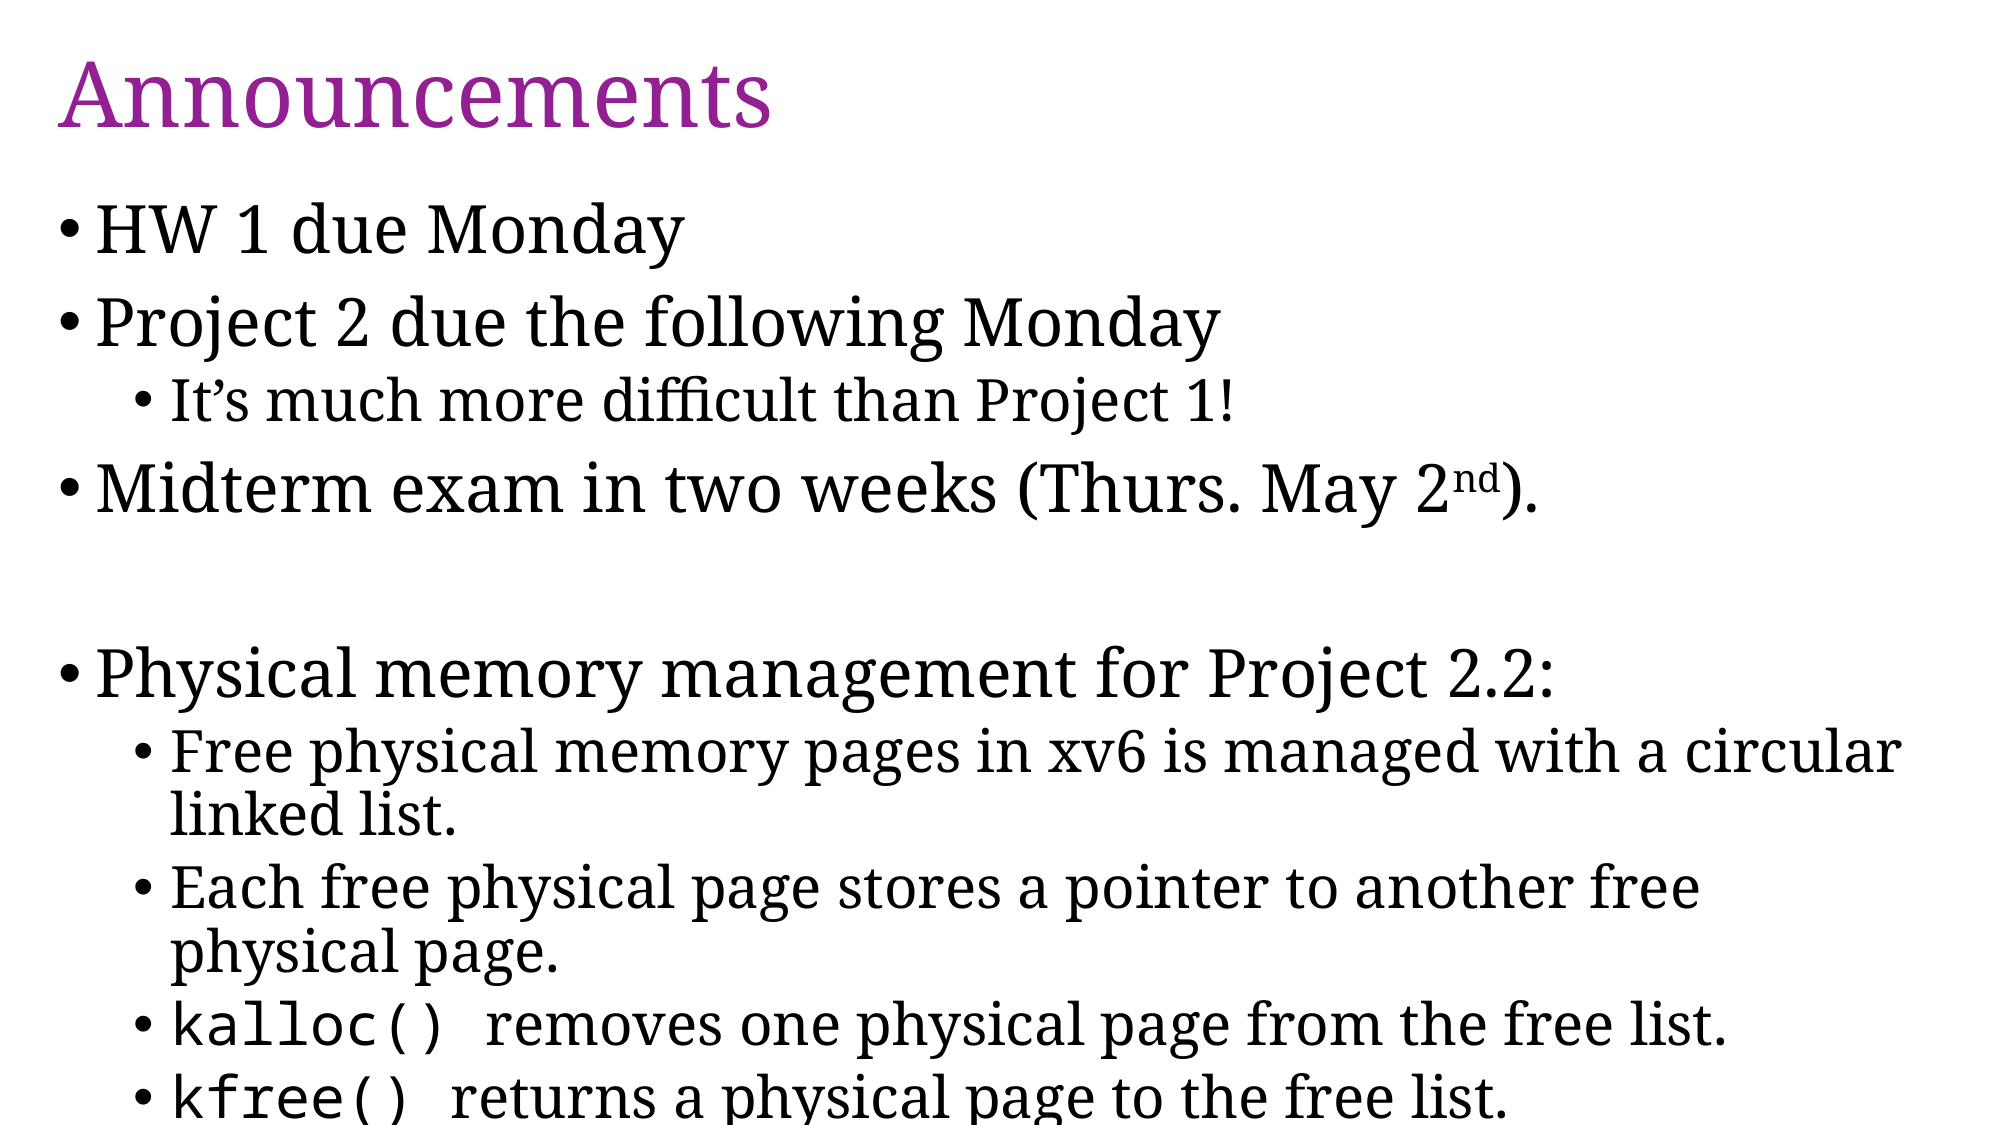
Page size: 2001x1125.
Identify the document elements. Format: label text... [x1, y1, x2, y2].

title Announcements [43, 25, 1953, 171]
list HW 1 due Monday Project 2 due the following Monday It’s much more difficult than Project 1! Midterm exam in two weeks (Thurs. May 2nd). Physical memory management for Project 2.2: Free physical memory pages in xv6 is managed with a circular linked list. Each free physical page stores a pointer to another free physical page. kalloc() removes one physical page from the free list. kfree() returns a physical page to the free list. We’ll talk more about free lists next week. [43, 188, 1953, 1106]
